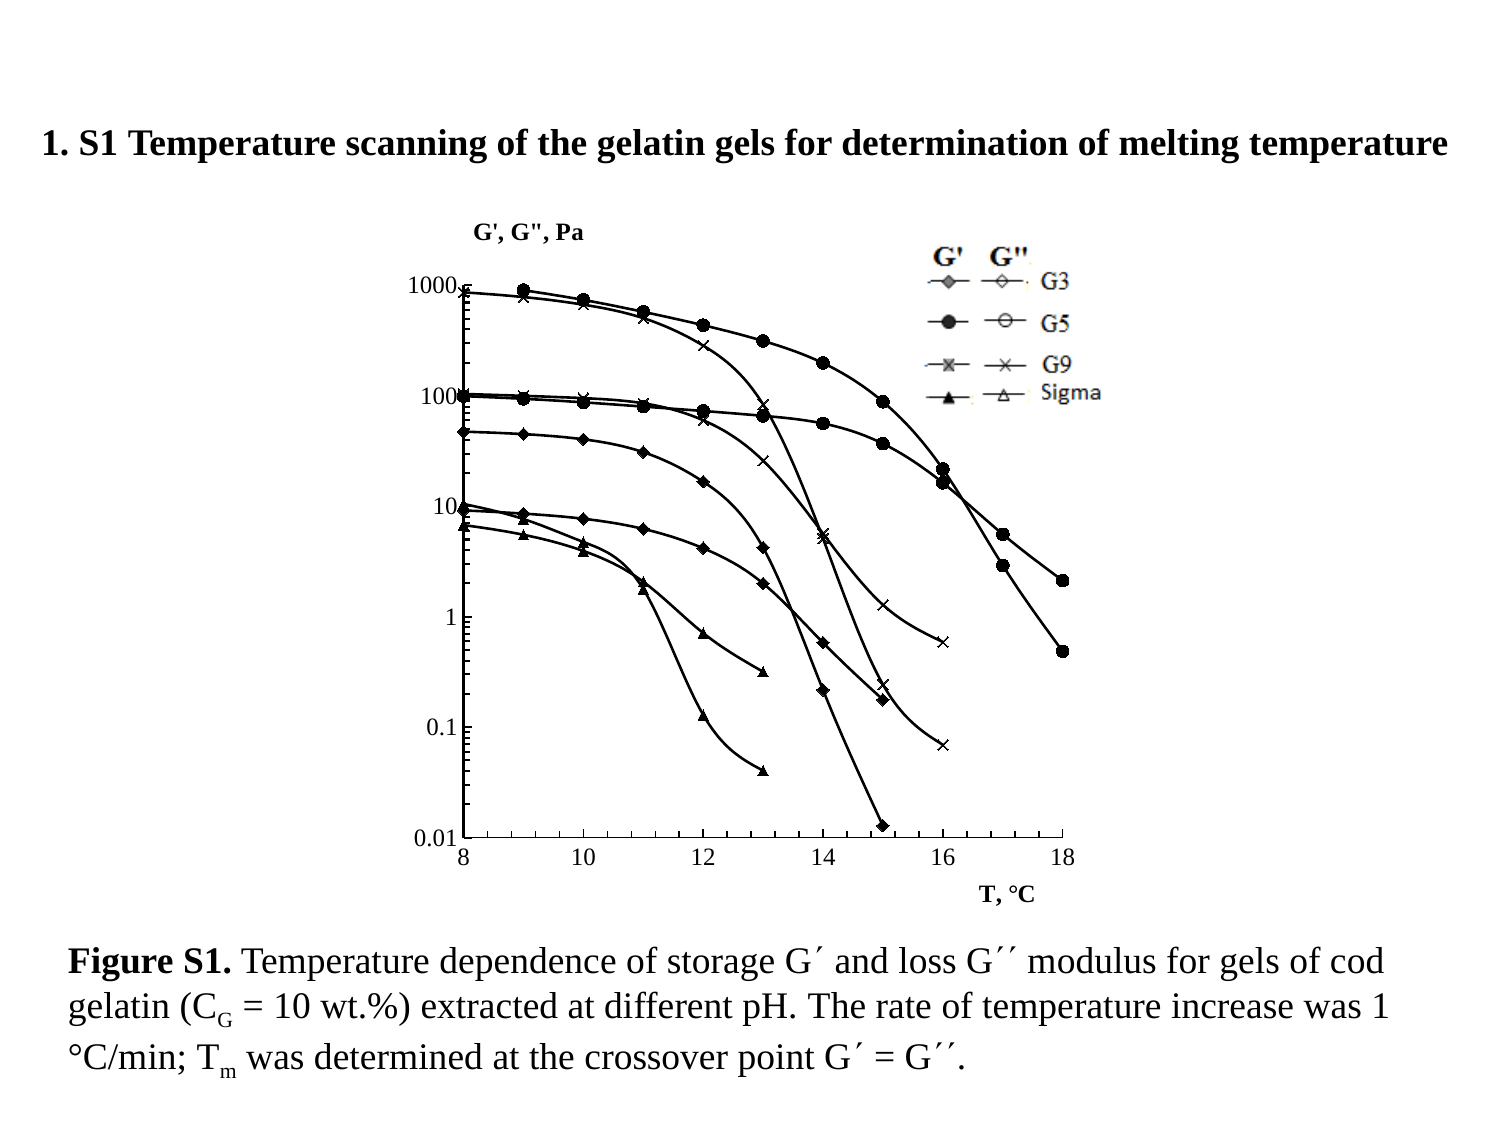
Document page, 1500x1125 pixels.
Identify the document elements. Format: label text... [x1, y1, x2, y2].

text_box Figure S1. Temperature dependence of storage G and loss G modulus for gels of cod gelatin (СG = 10 wt.%) extracted at different рН. The rate of temperature increase was 1 °C/min; Тm was determined at the crossover point G = G. [53, 928, 1459, 1091]
chart [374, 210, 1126, 915]
text_box 1. S1 Temperature scanning of the gelatin gels for determination of melting temperature [0, 110, 1500, 171]
